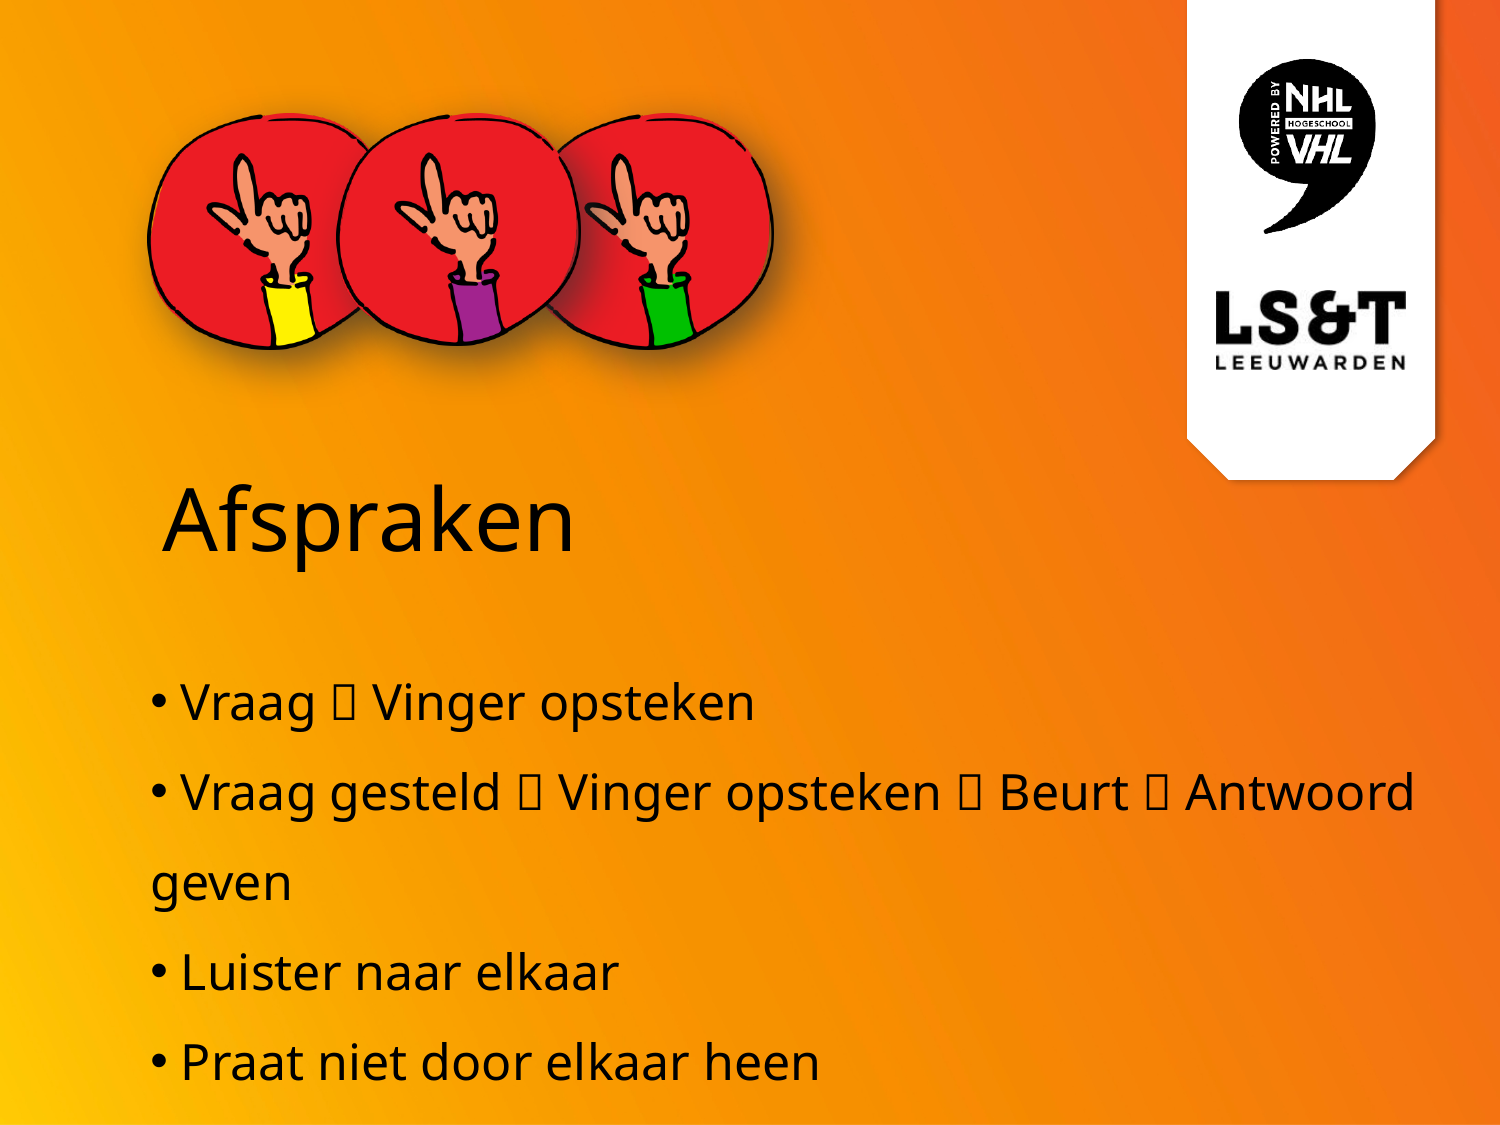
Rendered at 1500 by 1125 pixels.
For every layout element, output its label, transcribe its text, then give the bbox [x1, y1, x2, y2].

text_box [147, 113, 774, 351]
picture [1227, 42, 1389, 244]
picture [0, 0, 1500, 1125]
text_box Vraag  Vinger opsteken Vraag gesteld  Vinger opsteken  Beurt  Antwoord geven Luister naar elkaar Praat niet door elkaar heen [135, 633, 1459, 1099]
text_box Afspraken [147, 456, 656, 576]
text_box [1186, 0, 1436, 481]
